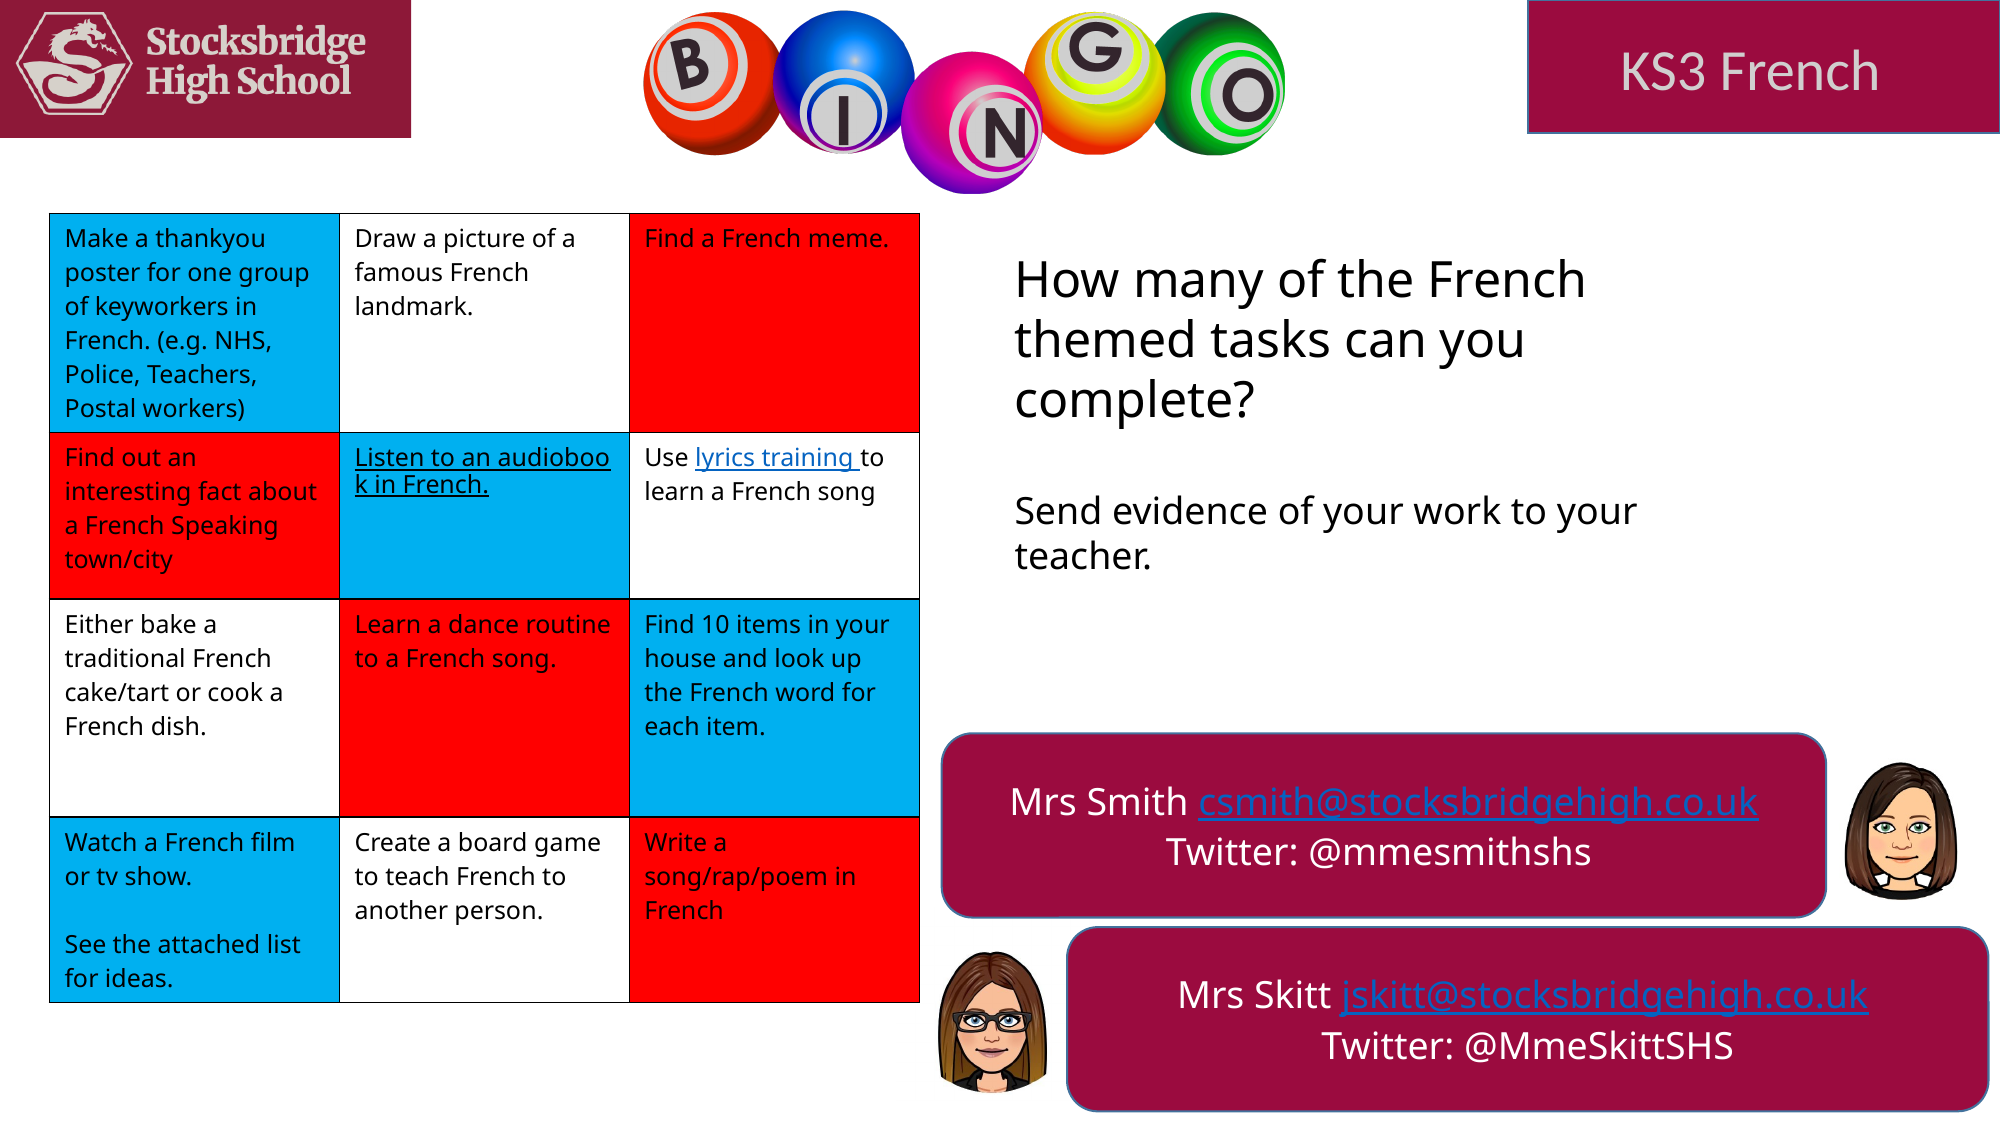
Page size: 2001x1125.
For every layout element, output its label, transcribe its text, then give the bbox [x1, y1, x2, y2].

table_cell Either bake a traditional French cake/tart or cook a French dish. [50, 600, 339, 816]
text_box Mrs Skitt jskitt@stocksbridgehigh.co.uk Twitter: @MmeSkittSHS [1074, 926, 1990, 1113]
picture [642, 10, 1285, 194]
table_cell Create a board game to teach French to another person. [340, 818, 629, 1002]
table_cell Listen to an audiobook in French. [340, 433, 629, 598]
table_cell Find 10 items in your house and look up the French word for each item. [630, 600, 919, 816]
table_header Make a thankyou poster for one group of keyworkers in French. (e.g. NHS, Police, Teachers, Postal workers) [50, 214, 339, 432]
table_cell Watch a French film or tv show. See the attached list for ideas. [50, 818, 339, 1002]
picture [1806, 714, 2000, 908]
table_cell Learn a dance routine to a French song. [340, 600, 629, 816]
table_cell Find out an interesting fact about a French Speaking town/city [50, 433, 339, 598]
text_box Mrs Smith csmith@stocksbridgehigh.co.uk Twitter: @mmesmithshs [940, 732, 1819, 919]
table_header Draw a picture of a famous French landmark. [340, 214, 629, 432]
picture [0, 0, 412, 138]
text_box KS3 French [1527, 0, 2000, 134]
text_box How many of the French themed tasks can you complete? Send evidence of your work to your teacher. [999, 239, 1773, 585]
table_cell Write a song/rap/poem in French [630, 818, 919, 1002]
table_header Find a French meme. [630, 214, 919, 432]
table_cell Use lyrics training to learn a French song [630, 433, 919, 598]
picture [896, 907, 1090, 1102]
